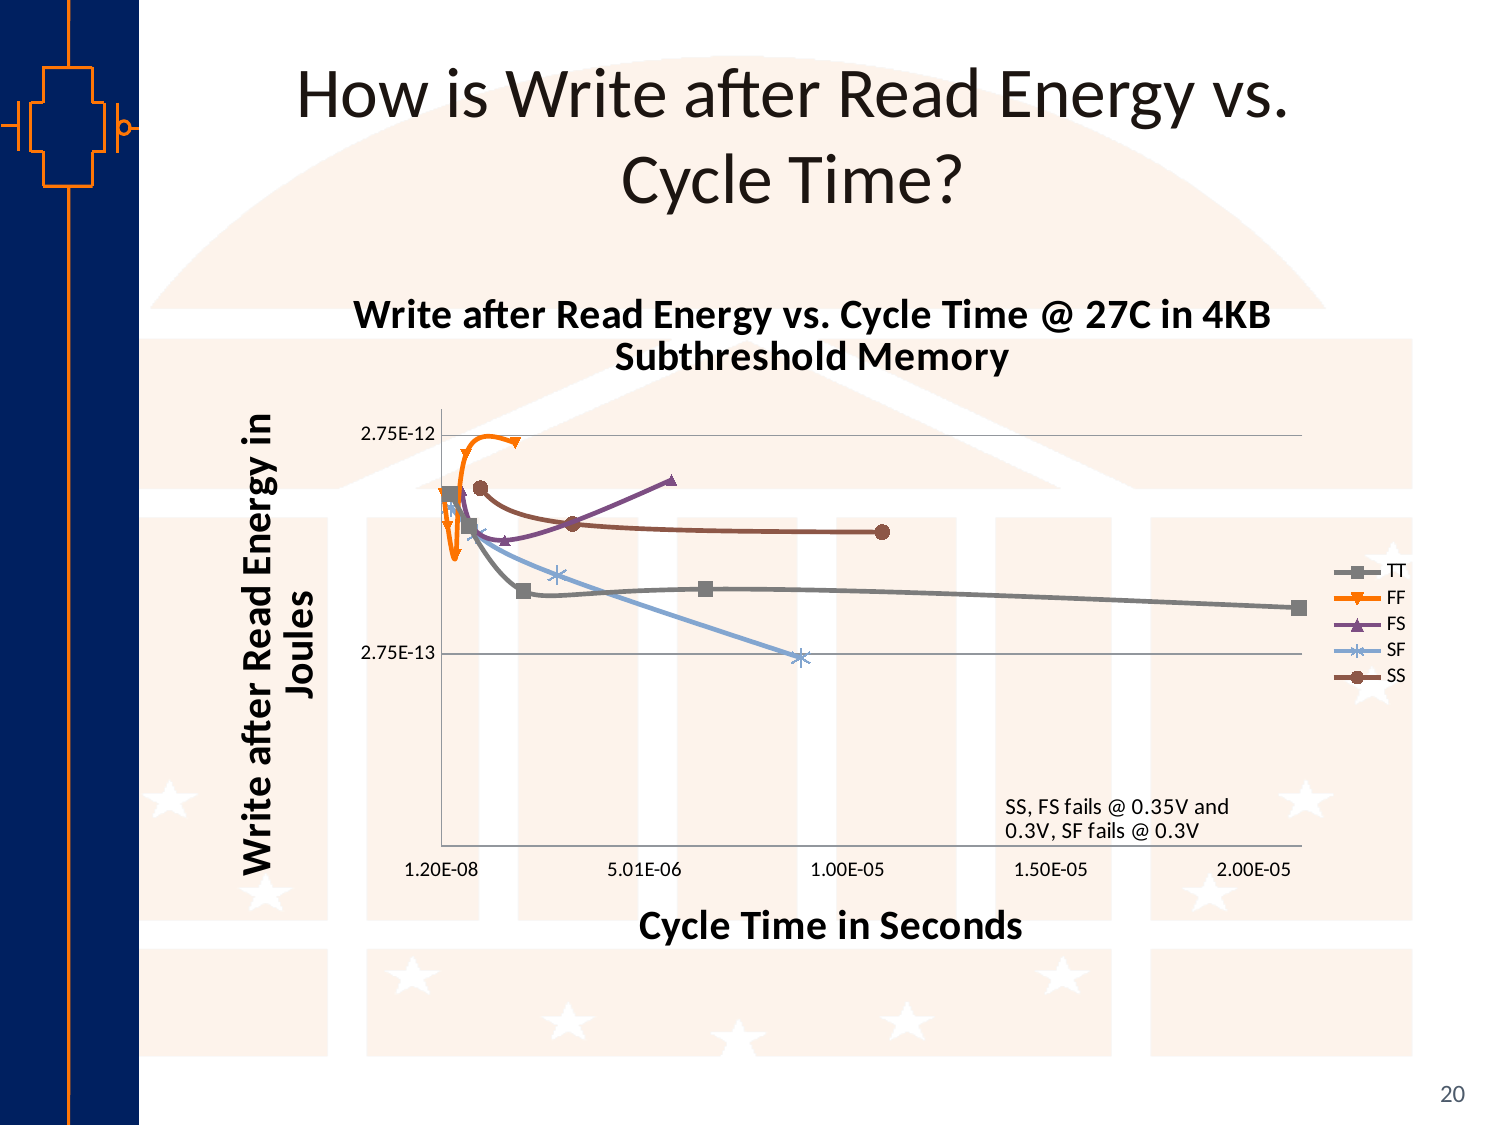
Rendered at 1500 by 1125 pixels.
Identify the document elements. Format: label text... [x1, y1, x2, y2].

title How is Write after Read Energy vs. Cycle Time? [200, 37, 1388, 225]
slide_number 20 [1425, 1062, 1488, 1123]
chart [199, 262, 1426, 988]
